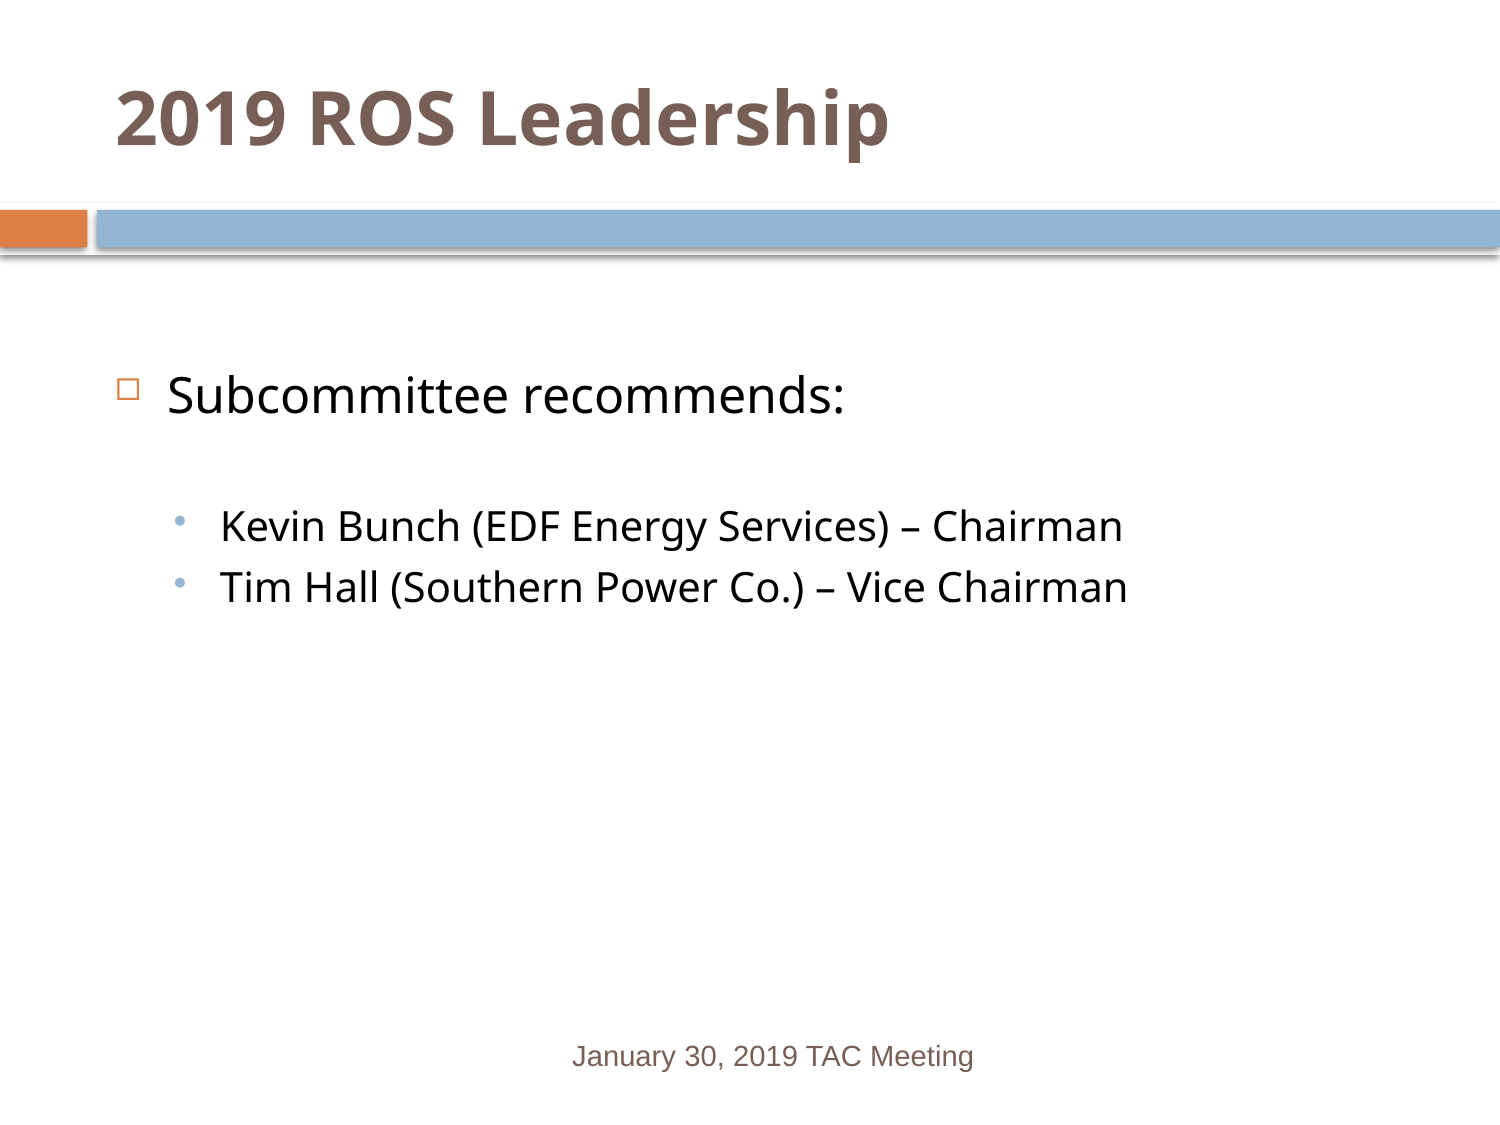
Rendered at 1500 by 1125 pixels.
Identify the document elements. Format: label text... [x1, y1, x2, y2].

list Subcommittee recommends: Kevin Bunch (EDF Energy Services) – Chairman Tim Hall (Southern Power Co.) – Vice Chairman [99, 355, 1438, 1001]
footer January 30, 2019 TAC Meeting [99, 1025, 990, 1085]
title 2019 ROS Leadership [100, 34, 1439, 198]
